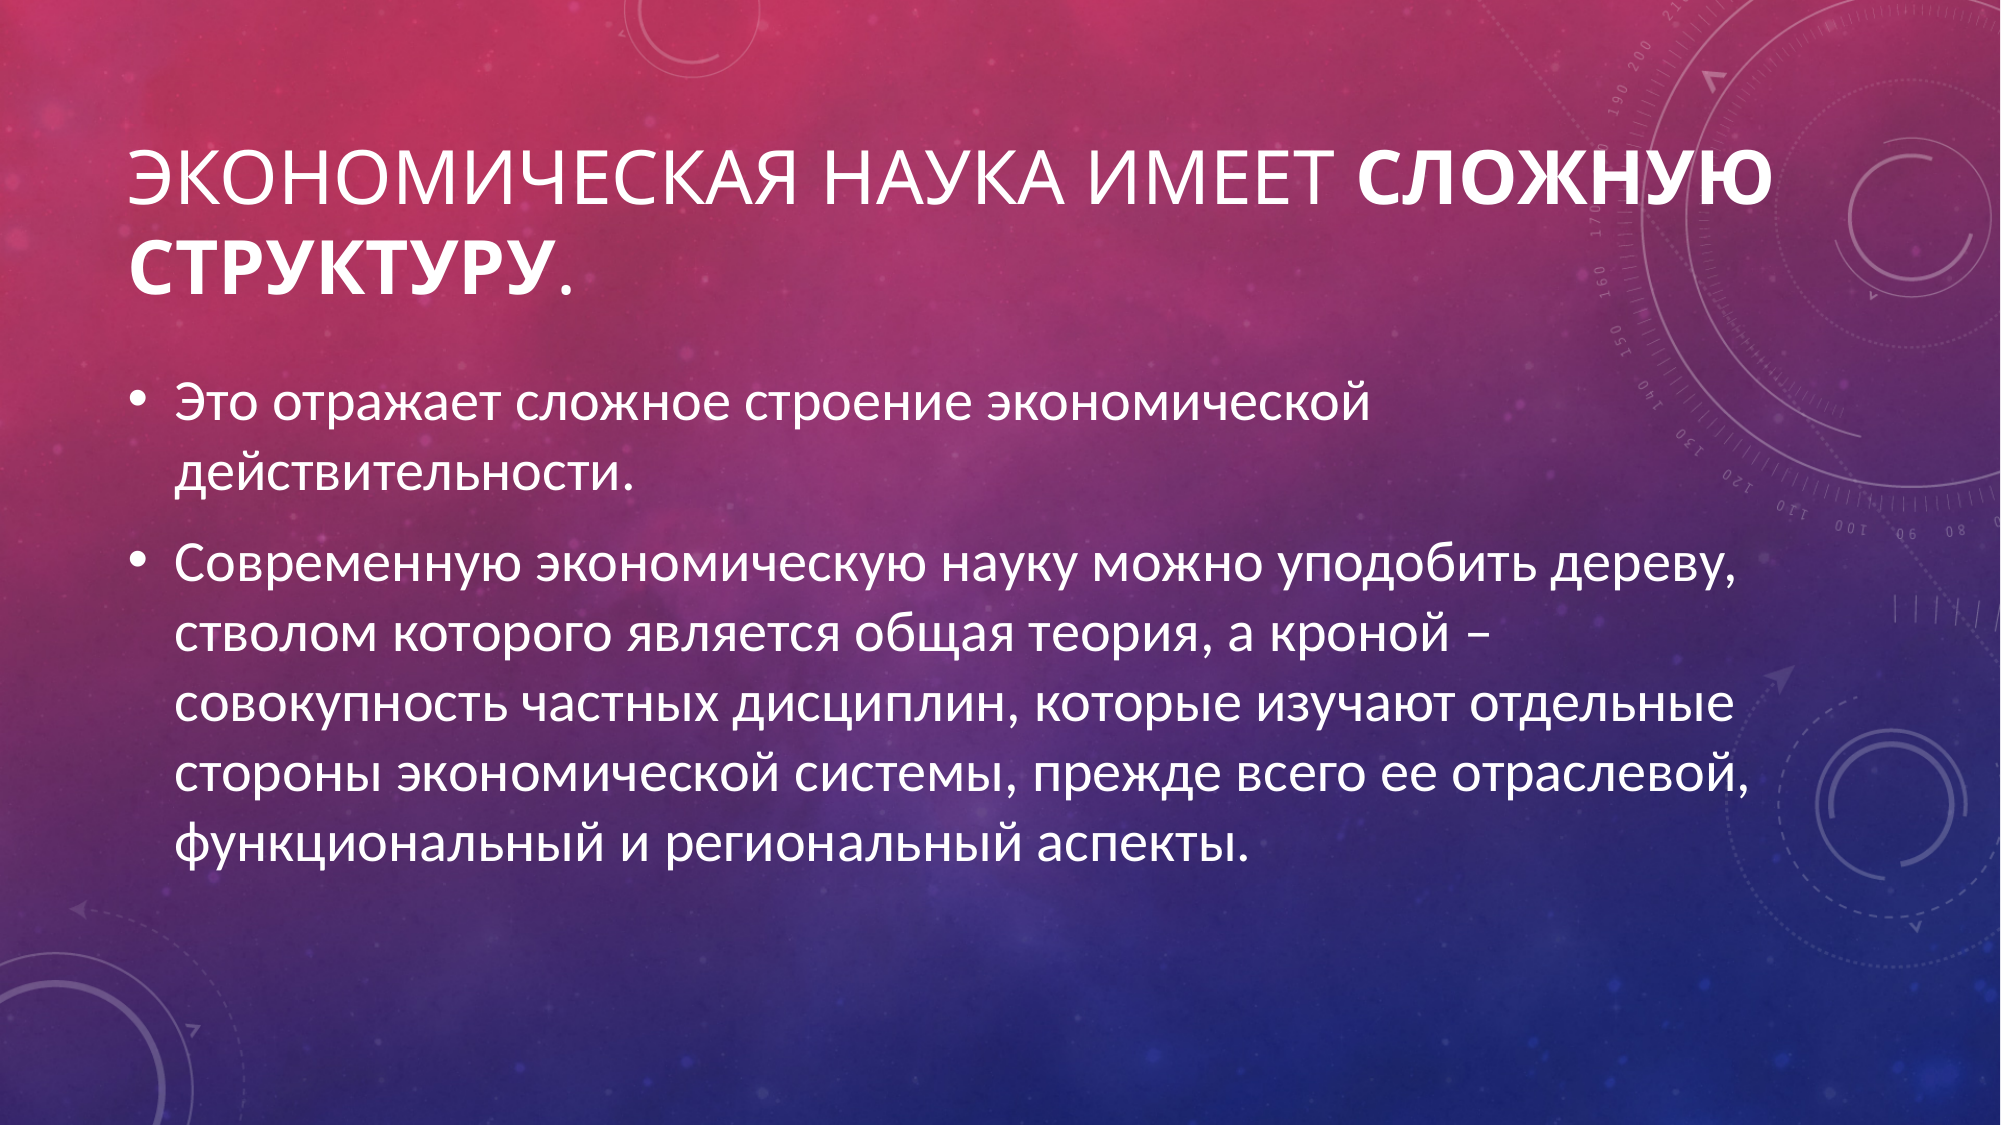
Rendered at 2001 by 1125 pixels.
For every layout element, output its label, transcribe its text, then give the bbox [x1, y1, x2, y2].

list Это отражает сложное строение экономической действительности. Современную экономическую науку можно уподобить дереву, стволом которого является общая теория, а кроной – совокупность частных дисциплин, которые изучают отдельные стороны экономической системы, прежде всего ее отраслевой, функциональный и региональный аспекты. [112, 351, 1775, 950]
title Экономическая наука имеет сложную структуру. [112, 99, 1862, 339]
picture [0, 0, 2001, 1125]
